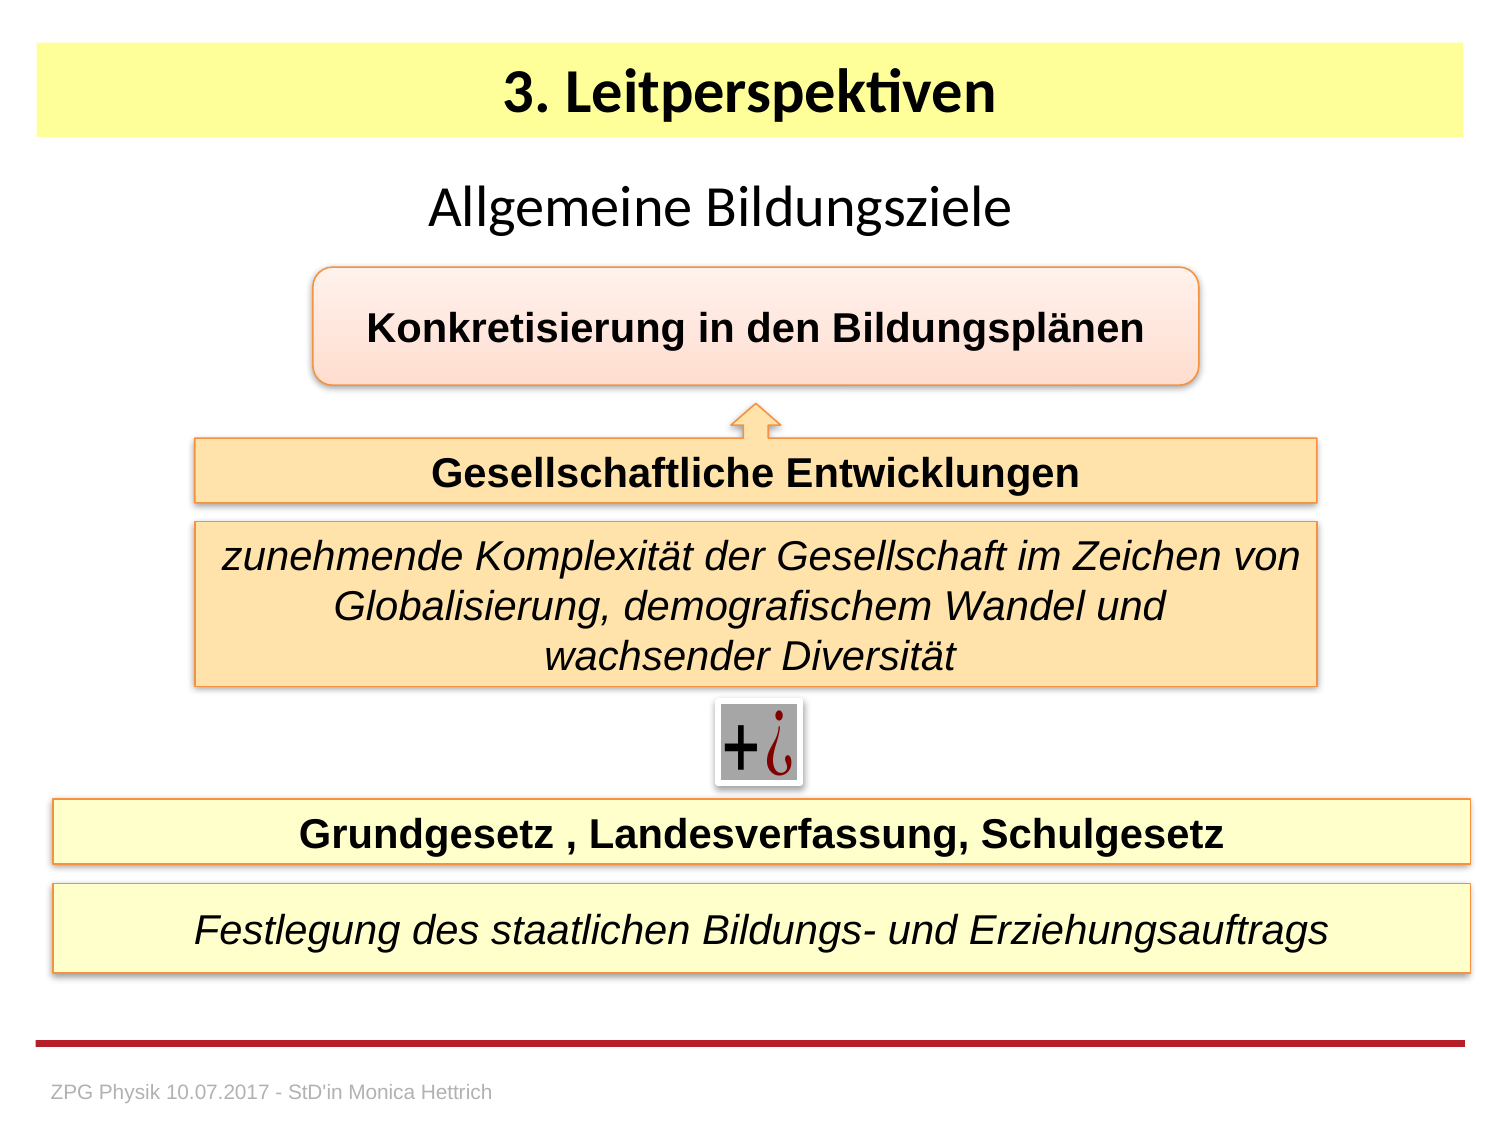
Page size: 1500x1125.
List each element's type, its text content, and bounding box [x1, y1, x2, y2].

text_box Allgemeine Bildungsziele [88, 160, 1353, 246]
text_box Grundgesetz , Landesverfassung, Schulgesetz [52, 798, 1471, 865]
text_box Konkretisierung in den Bildungsplänen [312, 266, 1200, 386]
text_box Festlegung des staatlichen Bildungs- und Erziehungsauftrags [52, 883, 1471, 974]
footer ZPG Physik 10.07.2017 - StD'in Monica Hettrich [35, 1061, 768, 1122]
text_box zunehmende Komplexität der Gesellschaft im Zeichen von Globalisierung, demografischem Wandel und wachsender Diversität [194, 521, 1318, 687]
text_box 3. Leitperspektiven [41, 42, 1459, 149]
text_box Gesellschaftliche Entwicklungen [193, 402, 1318, 504]
